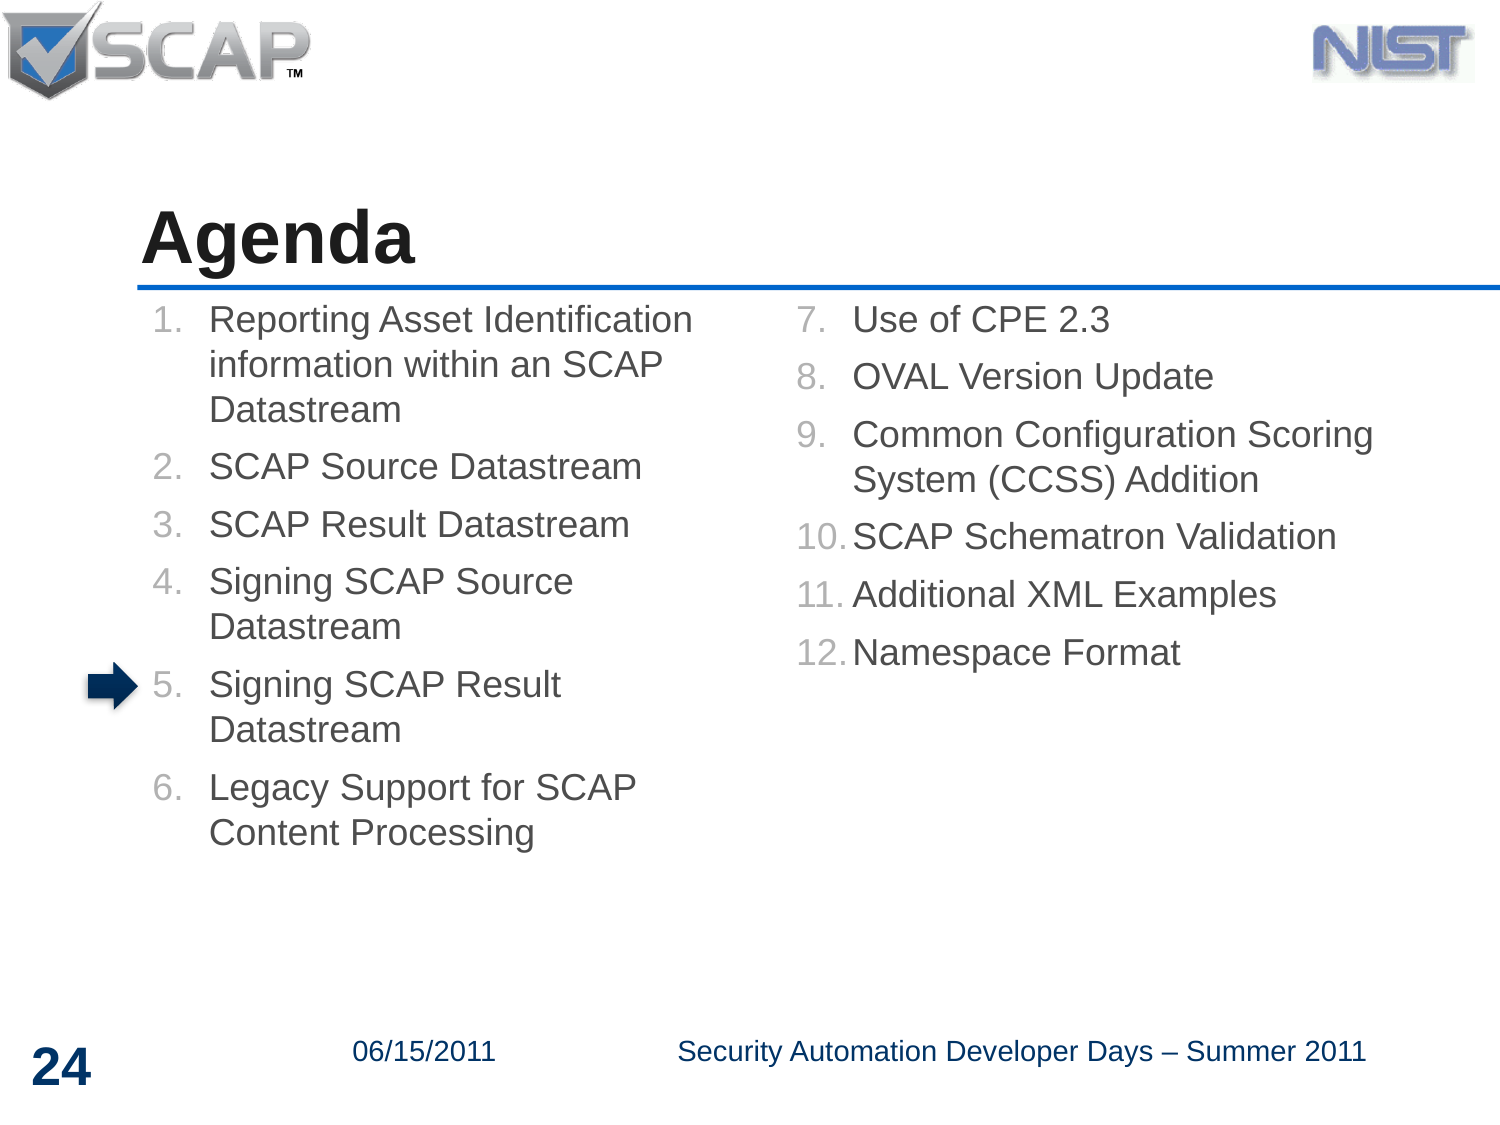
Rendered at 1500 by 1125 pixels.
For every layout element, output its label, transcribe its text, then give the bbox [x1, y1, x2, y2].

list Reporting Asset Identification information within an SCAP Datastream SCAP Source Datastream SCAP Result Datastream Signing SCAP Source Datastream Signing SCAP Result Datastream Legacy Support for SCAP Content Processing [137, 287, 757, 1026]
picture [0, 0, 313, 103]
list Use of CPE 2.3 OVAL Version Update Common Configuration Scoring System (CCSS) Addition SCAP Schematron Validation Additional XML Examples Namespace Format [780, 287, 1400, 1025]
title Agenda [124, 99, 1426, 288]
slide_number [337, 1025, 662, 1103]
picture [1312, 24, 1475, 83]
footer Security Automation Developer Days – Summer 2011 [662, 1025, 1426, 1103]
text_box [87, 662, 138, 710]
slide_number 24 [13, 1023, 111, 1105]
